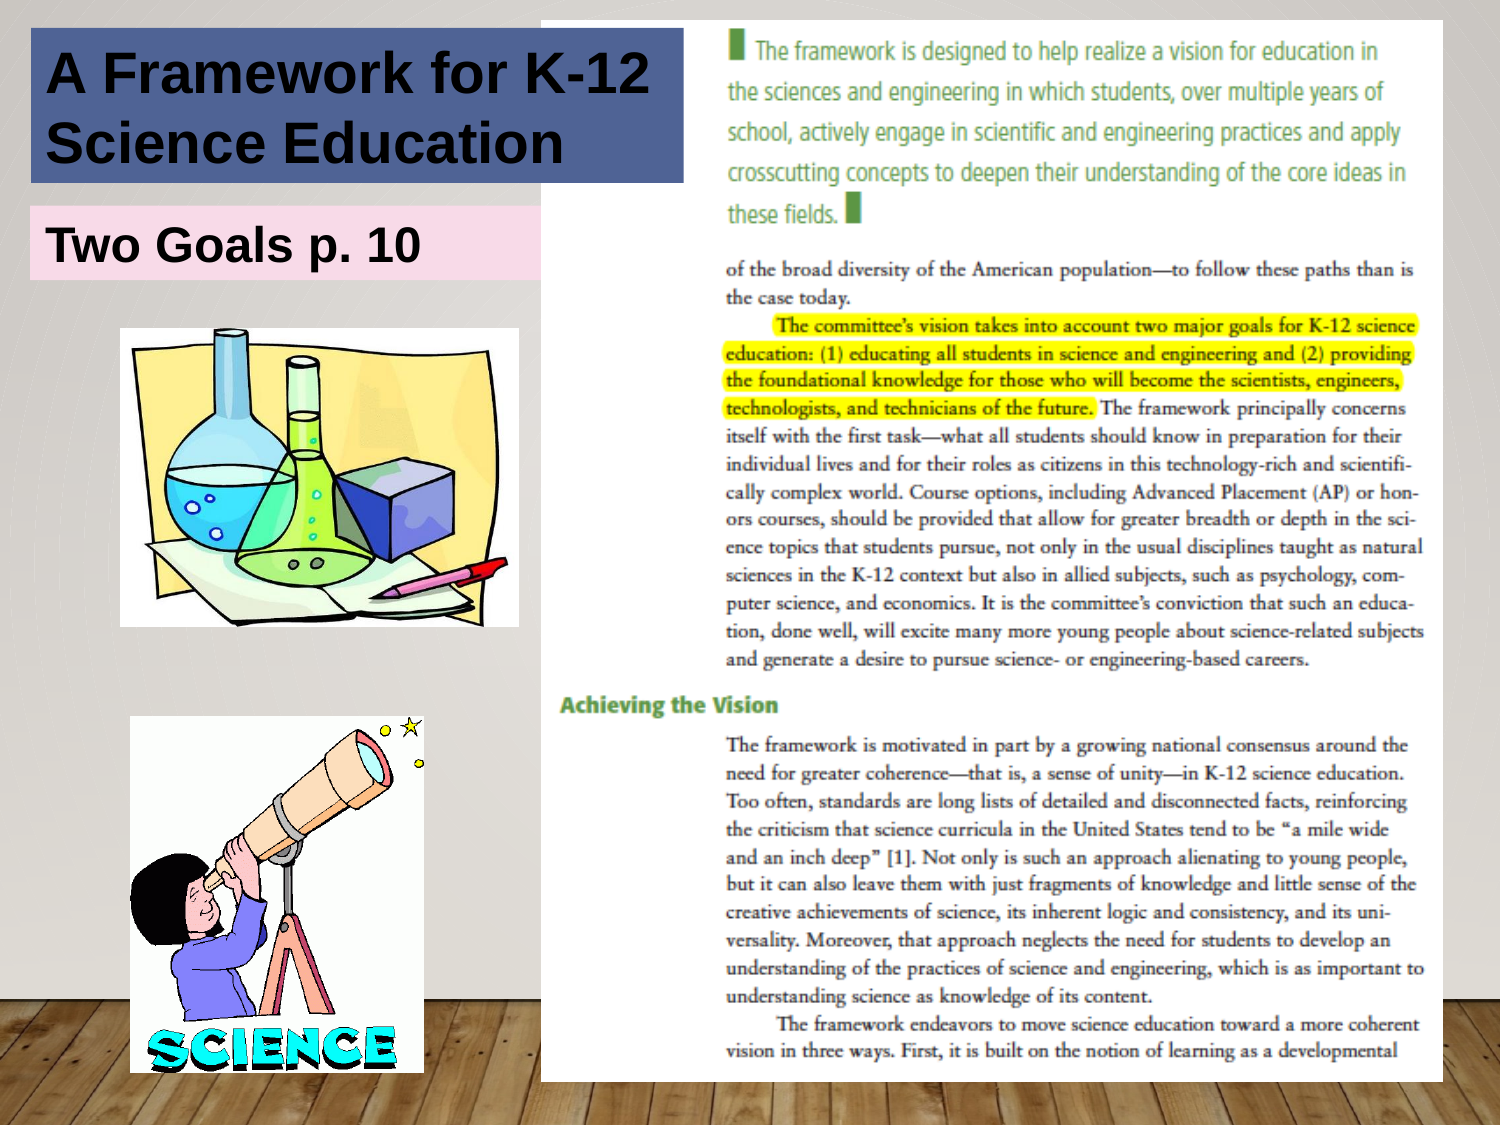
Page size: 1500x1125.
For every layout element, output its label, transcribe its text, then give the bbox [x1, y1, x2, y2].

picture [0, 20, 1500, 1125]
text_box Two Goals p. 10 [30, 205, 541, 281]
text_box A Framework for K-12 Science Education [31, 27, 541, 183]
picture [120, 328, 519, 627]
